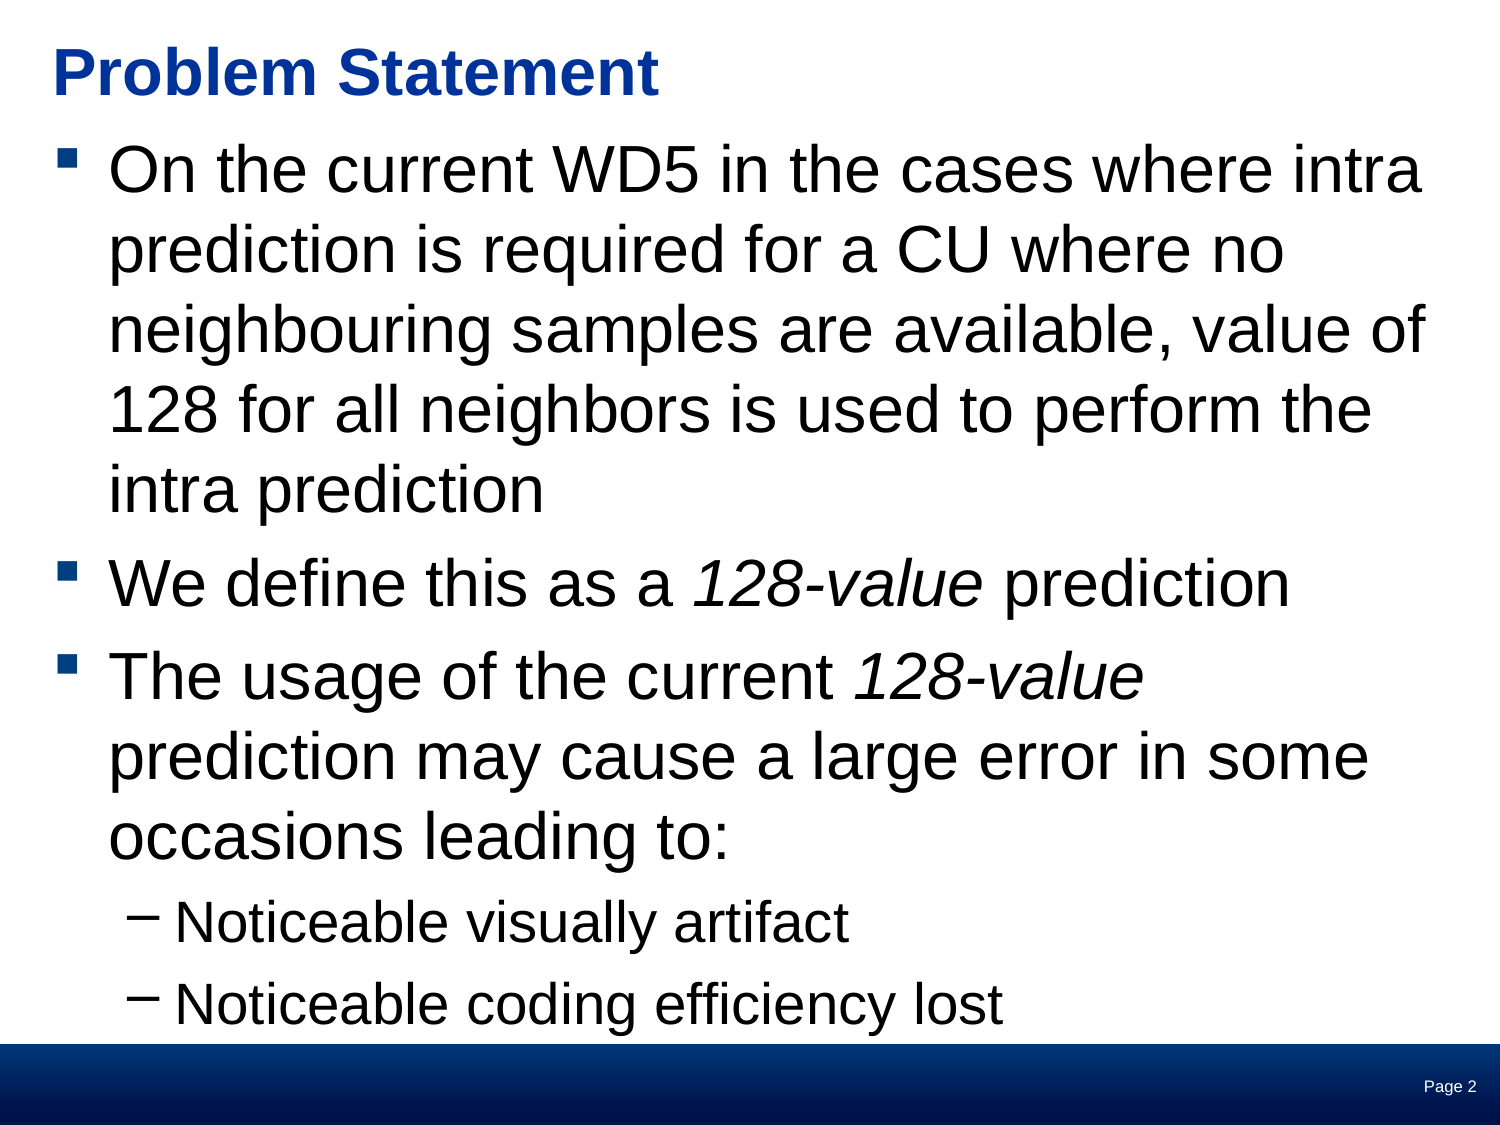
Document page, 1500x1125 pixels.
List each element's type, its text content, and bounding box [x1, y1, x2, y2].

picture [0, 1044, 1500, 1125]
list On the current WD5 in the cases where intra prediction is required for a CU where no neighbouring samples are available, value of 128 for all neighbors is used to perform the intra prediction We define this as a 128-value prediction The usage of the current 128-value prediction may cause a large error in some occasions leading to: Noticeable visually artifact Noticeable coding efficiency lost [37, 118, 1462, 1013]
title Problem Statement [37, 0, 1463, 152]
